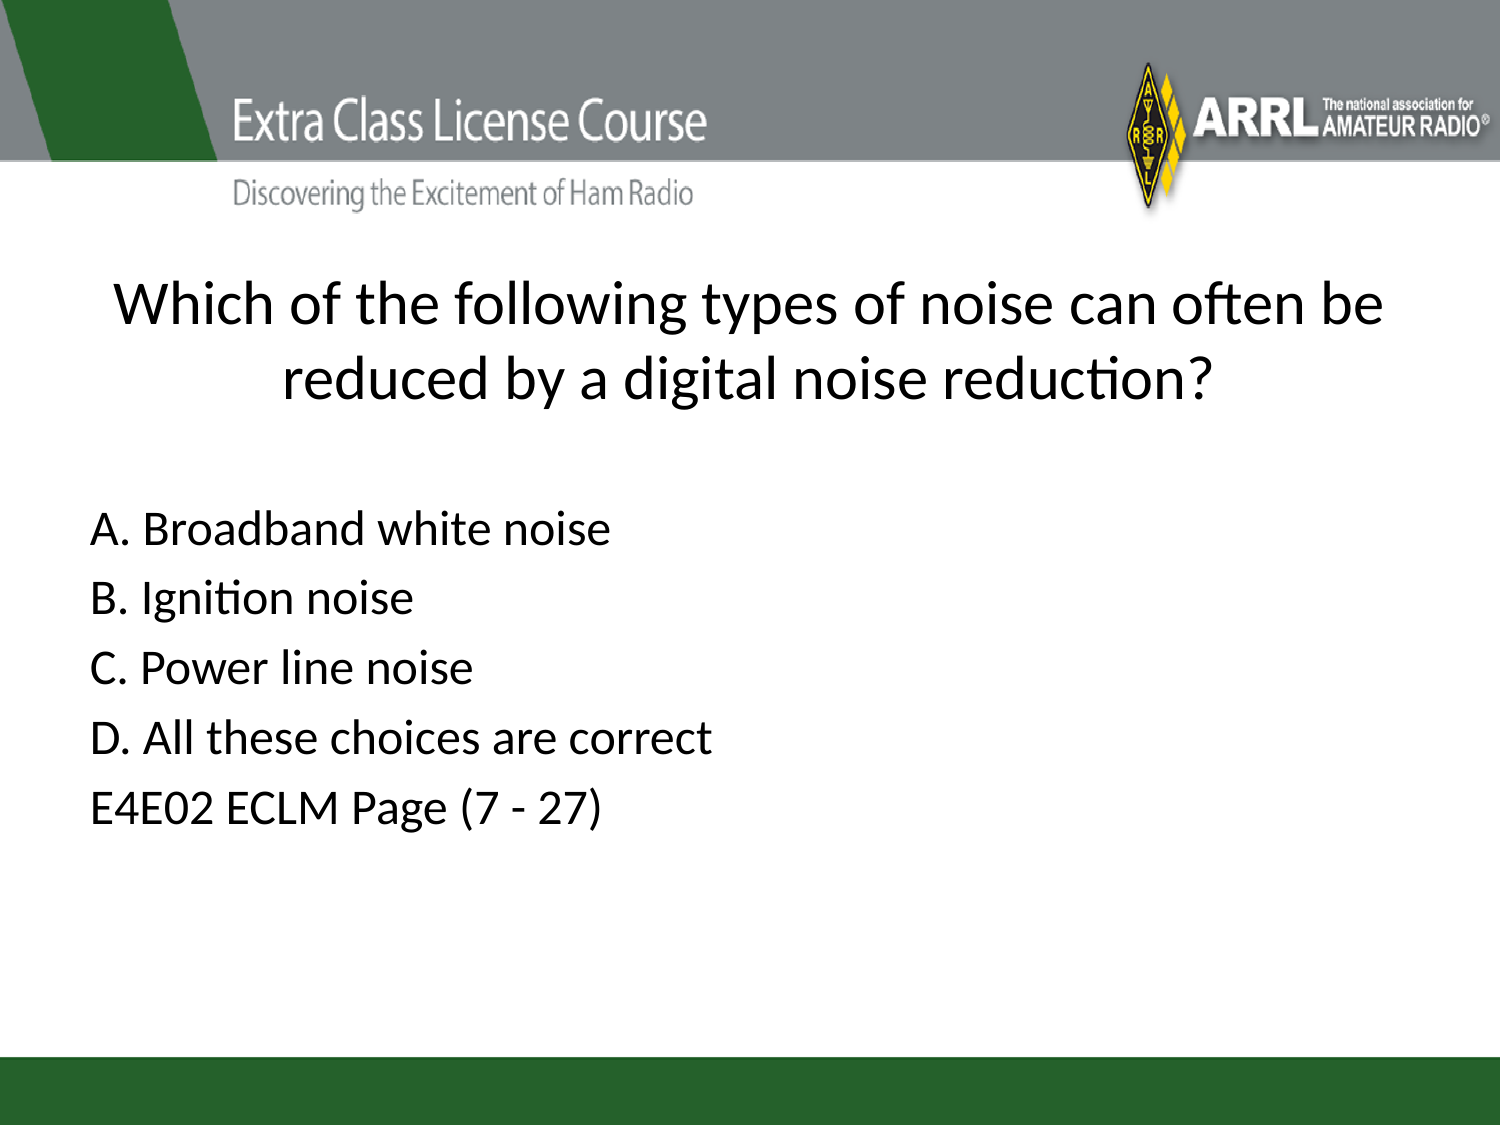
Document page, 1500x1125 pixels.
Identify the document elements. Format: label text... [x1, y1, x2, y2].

list A. Broadband white noise B. Ignition noise C. Power line noise D. All these choices are correct E4E02 ECLM Page (7 - 27) [75, 487, 1425, 1005]
picture [0, 0, 1500, 1125]
title Which of the following types of noise can often be reduced by a digital noise reduction? [75, 254, 1425, 435]
